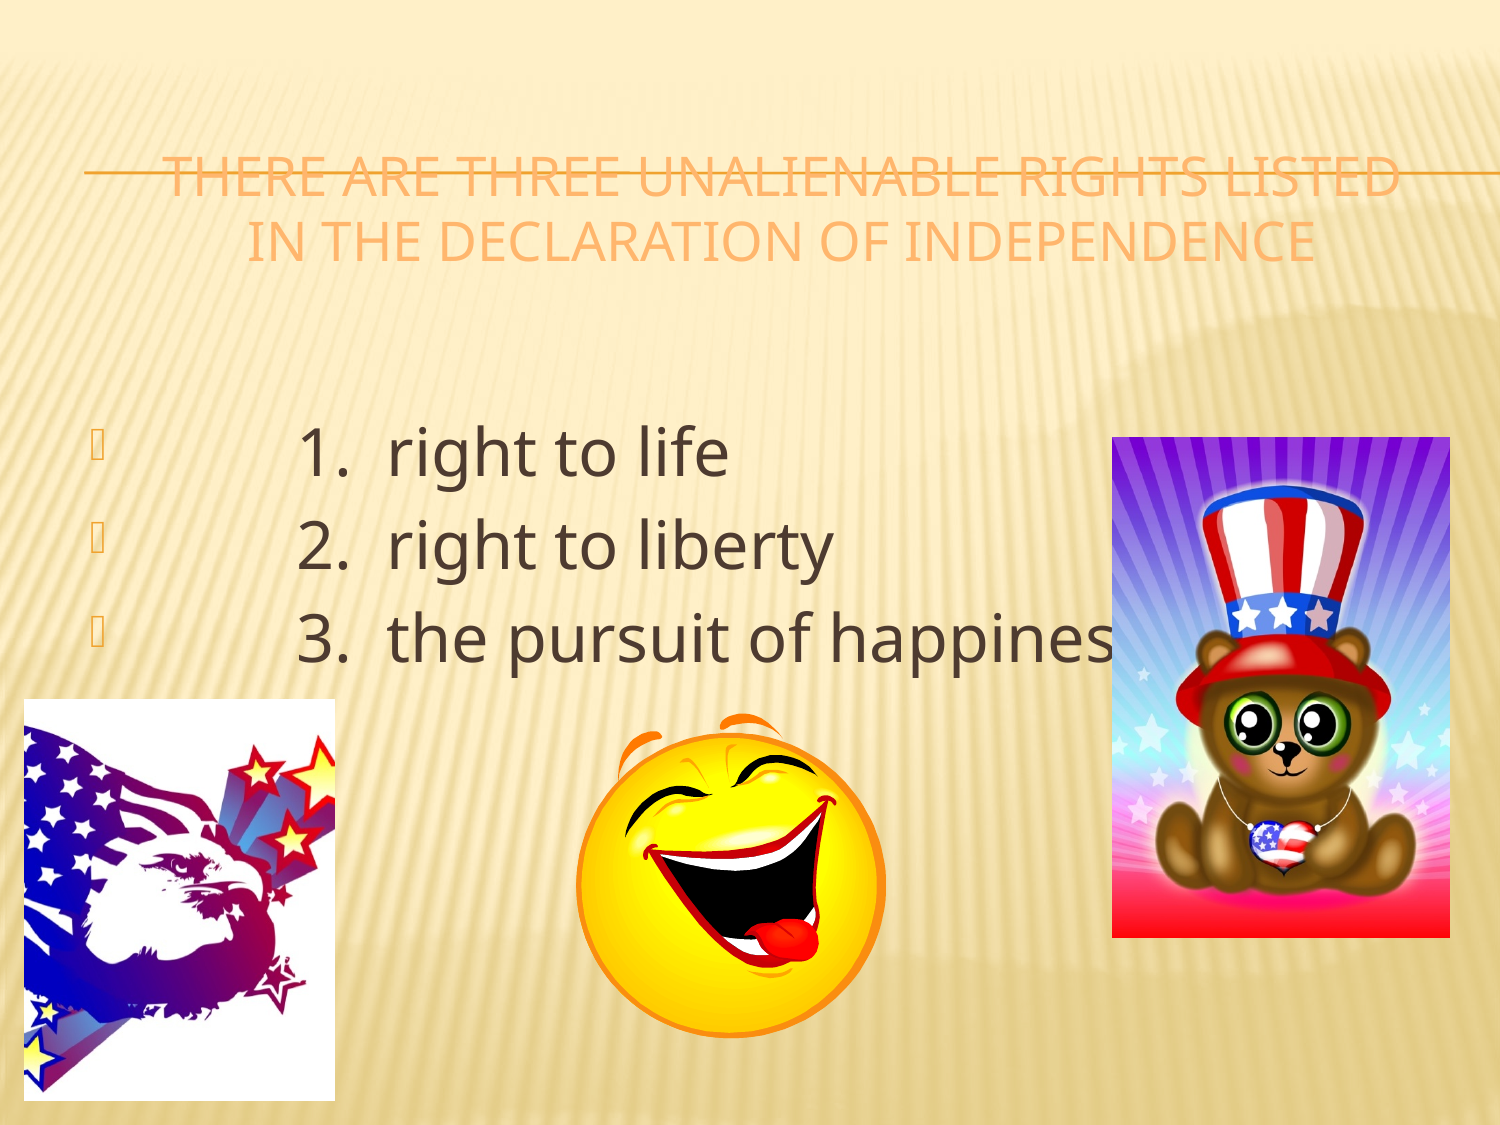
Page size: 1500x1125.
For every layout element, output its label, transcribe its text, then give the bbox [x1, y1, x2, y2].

title There are three unalienable rights listed in the Declaration of Independence [75, 125, 1425, 308]
picture [24, 699, 335, 1101]
picture [574, 712, 888, 1040]
list 1. right to life 2. right to liberty 3. the pursuit of happiness [75, 308, 1425, 1059]
picture [1112, 437, 1451, 938]
